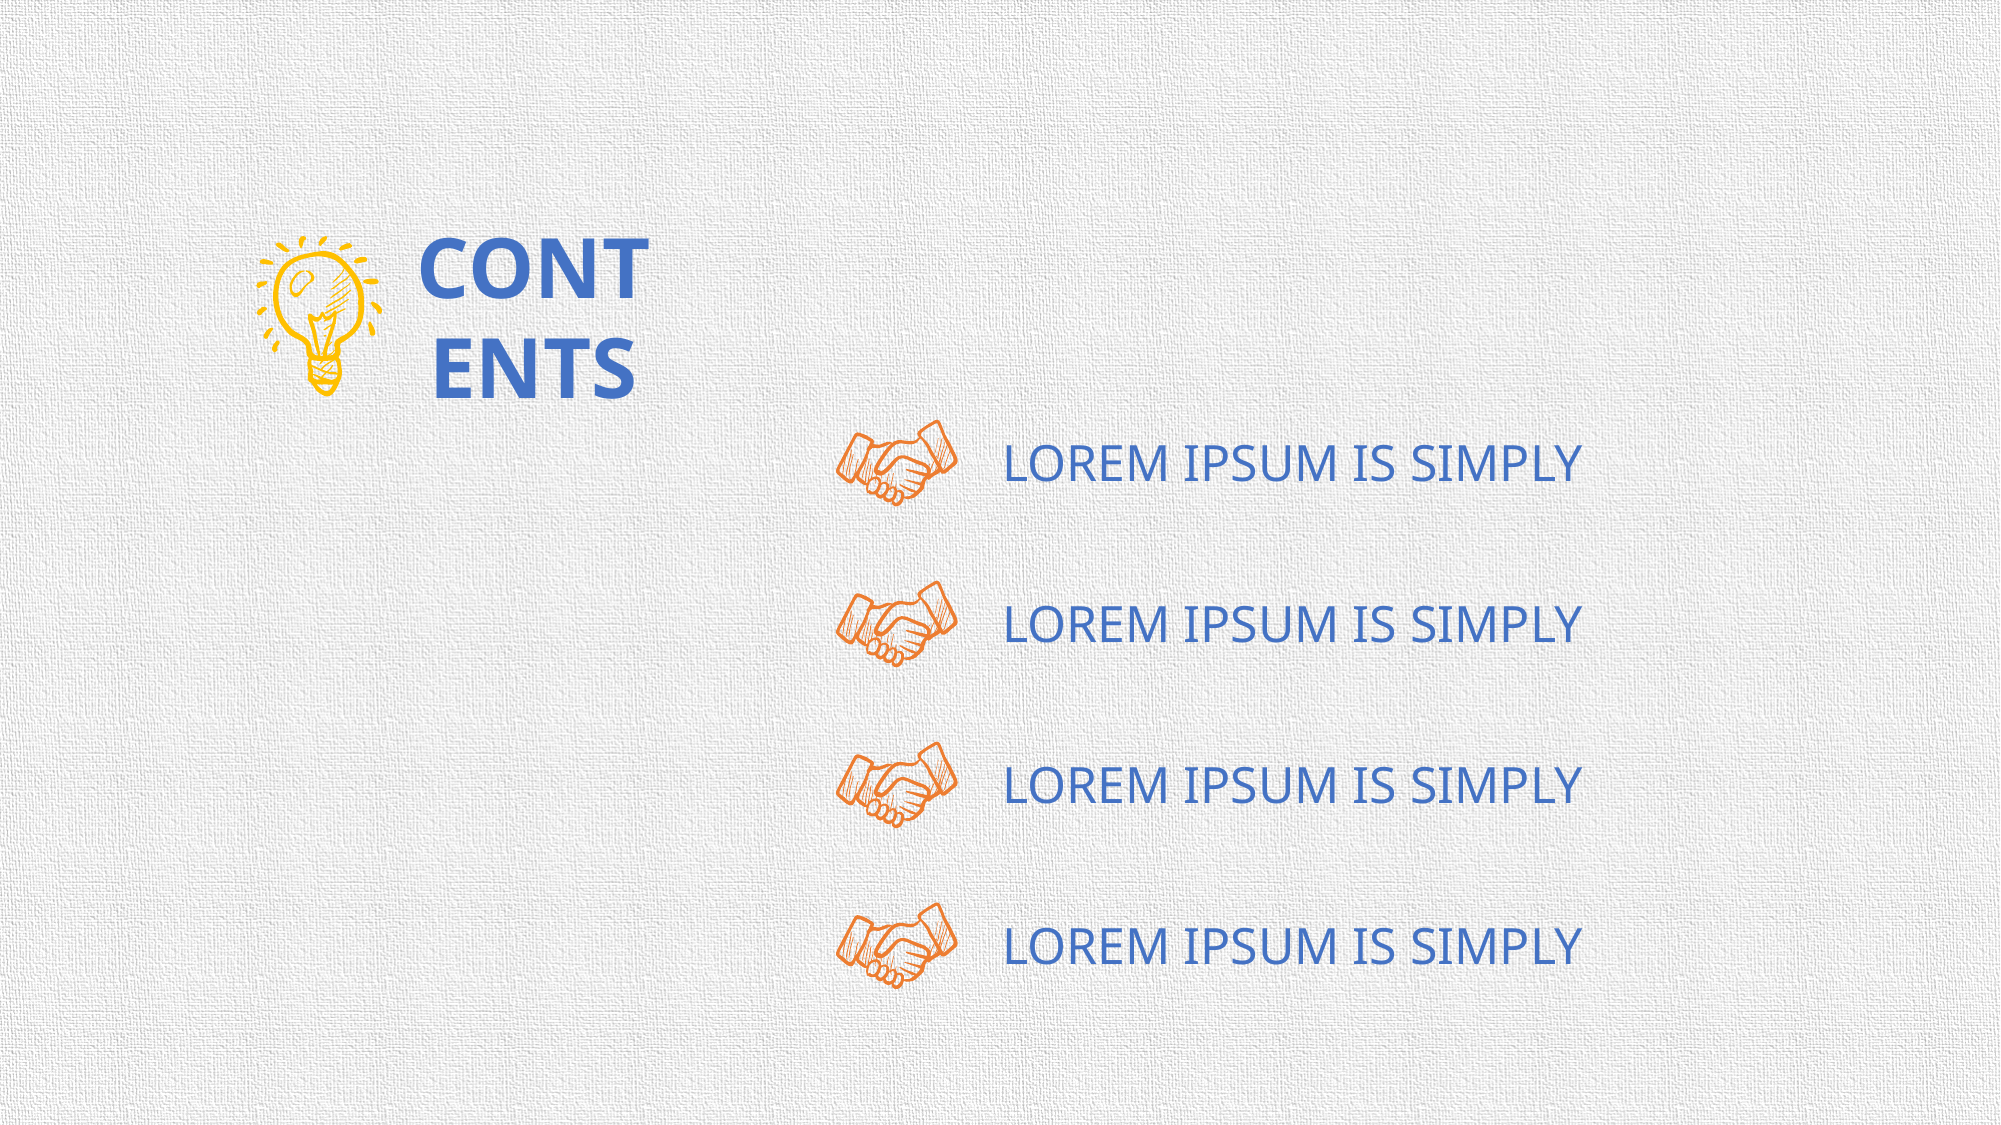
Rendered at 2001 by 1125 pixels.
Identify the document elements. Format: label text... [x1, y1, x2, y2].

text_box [255, 234, 384, 398]
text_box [834, 739, 960, 829]
text_box LOREM IPSUM IS SIMPLY [987, 585, 1634, 661]
text_box CONT ENTS [363, 207, 704, 423]
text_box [834, 418, 960, 507]
text_box LOREM IPSUM IS SIMPLY [987, 746, 1634, 821]
picture [0, 0, 2001, 1125]
text_box LOREM IPSUM IS SIMPLY [987, 424, 1634, 500]
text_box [834, 900, 960, 990]
text_box LOREM IPSUM IS SIMPLY [987, 907, 1634, 982]
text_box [834, 578, 960, 668]
